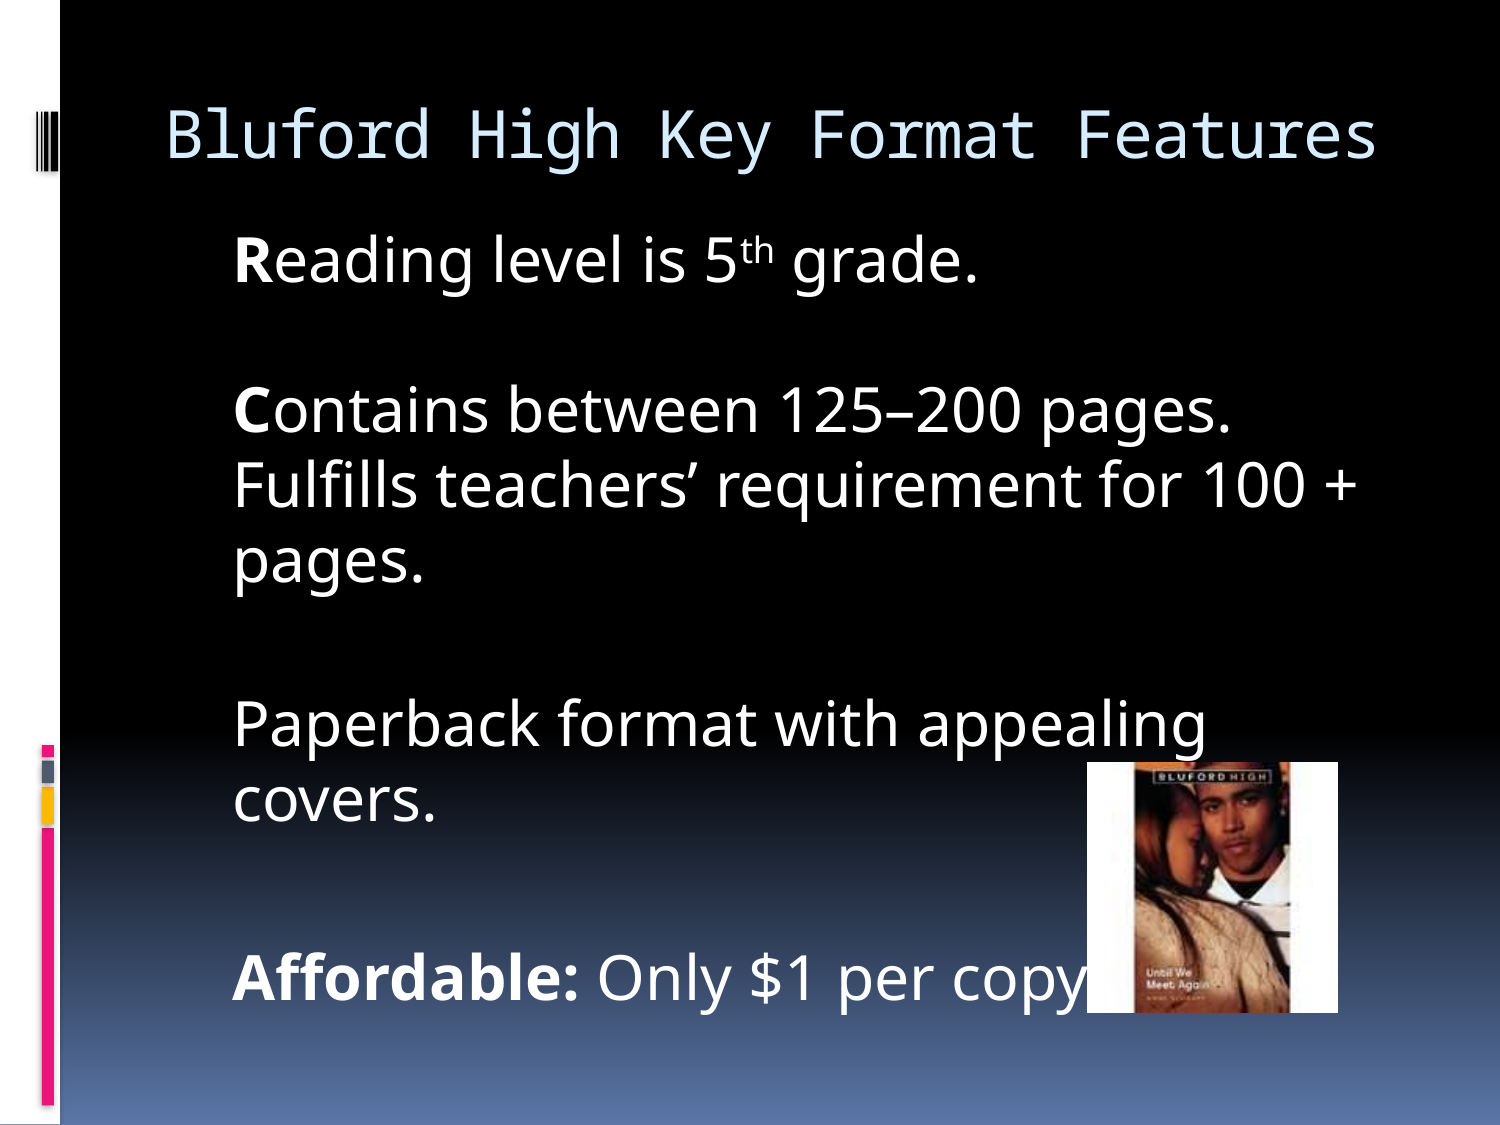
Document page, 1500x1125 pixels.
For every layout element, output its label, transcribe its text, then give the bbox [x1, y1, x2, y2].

title Bluford High Key Format Features [150, 83, 1425, 212]
list Reading level is 5th grade. Contains between 125–200 pages. Fulfills teachers’ requirement for 100 + pages. Paperback format with appealing covers. Affordable: Only $1 per copy [150, 212, 1425, 1043]
picture [1087, 762, 1338, 1013]
